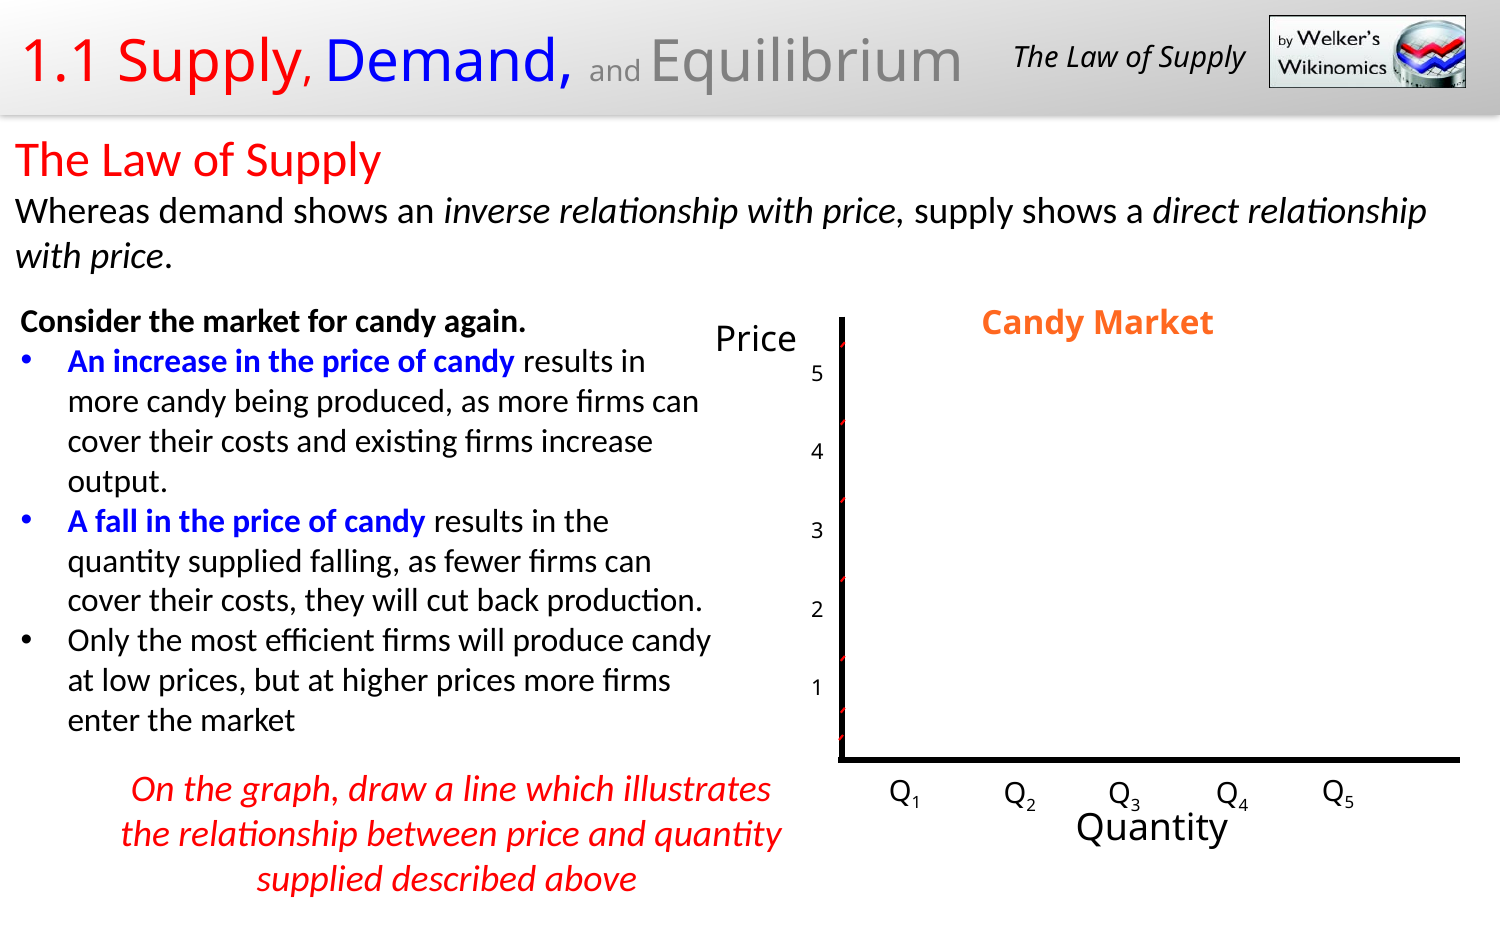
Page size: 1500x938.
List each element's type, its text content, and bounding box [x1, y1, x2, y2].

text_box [0, 0, 1500, 115]
text_box On the graph, draw a line which illustrates the relationship between price and quantity supplied described above [99, 756, 803, 906]
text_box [699, 293, 1460, 857]
text_box The Law of Supply Whereas demand shows an inverse relationship with price, supply shows a direct relationship with price. [0, 123, 1445, 284]
text_box Consider the market for candy again. An increase in the price of candy results in more candy being produced, as more firms can cover their costs and existing firms increase output. A fall in the price of candy results in the quantity supplied falling, as fewer firms can cover their costs, they will cut back production. Only the most efficient firms will produce candy at low prices, but at higher prices more firms enter the market [5, 291, 735, 746]
